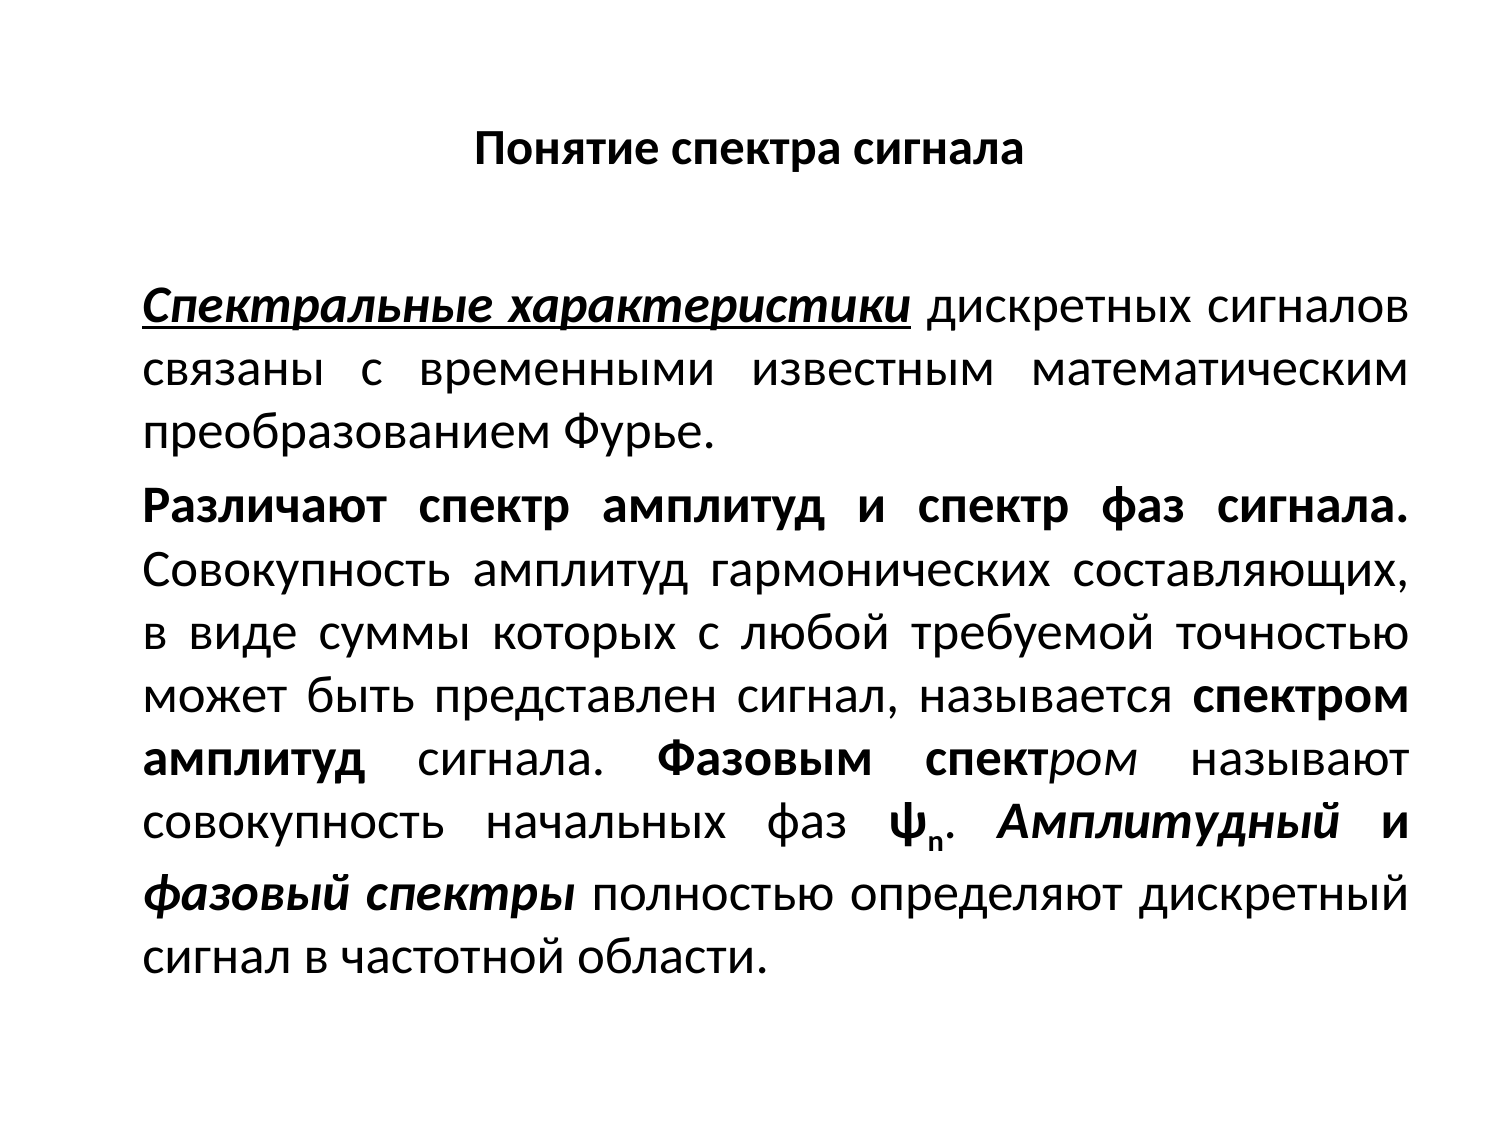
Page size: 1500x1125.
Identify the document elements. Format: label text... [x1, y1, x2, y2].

list Спектральные характеристики дискретных сигналов связаны с временными известным математическим преобразованием Фурье. Различают спектр амплитуд и спектр фаз сигнала. Совокупность амплитуд гармонических составляющих, в виде суммы которых с любой требуемой точностью может быть представлен сигнал, называется спектром амплитуд сигнала. Фазовым спектром называют совокупность начальных фаз ψn. Амплитудный и фазовый спектры полностью определяют дискретный сигнал в частотной области. [75, 262, 1425, 1005]
title Понятие спектра сигнала [75, 45, 1425, 244]
